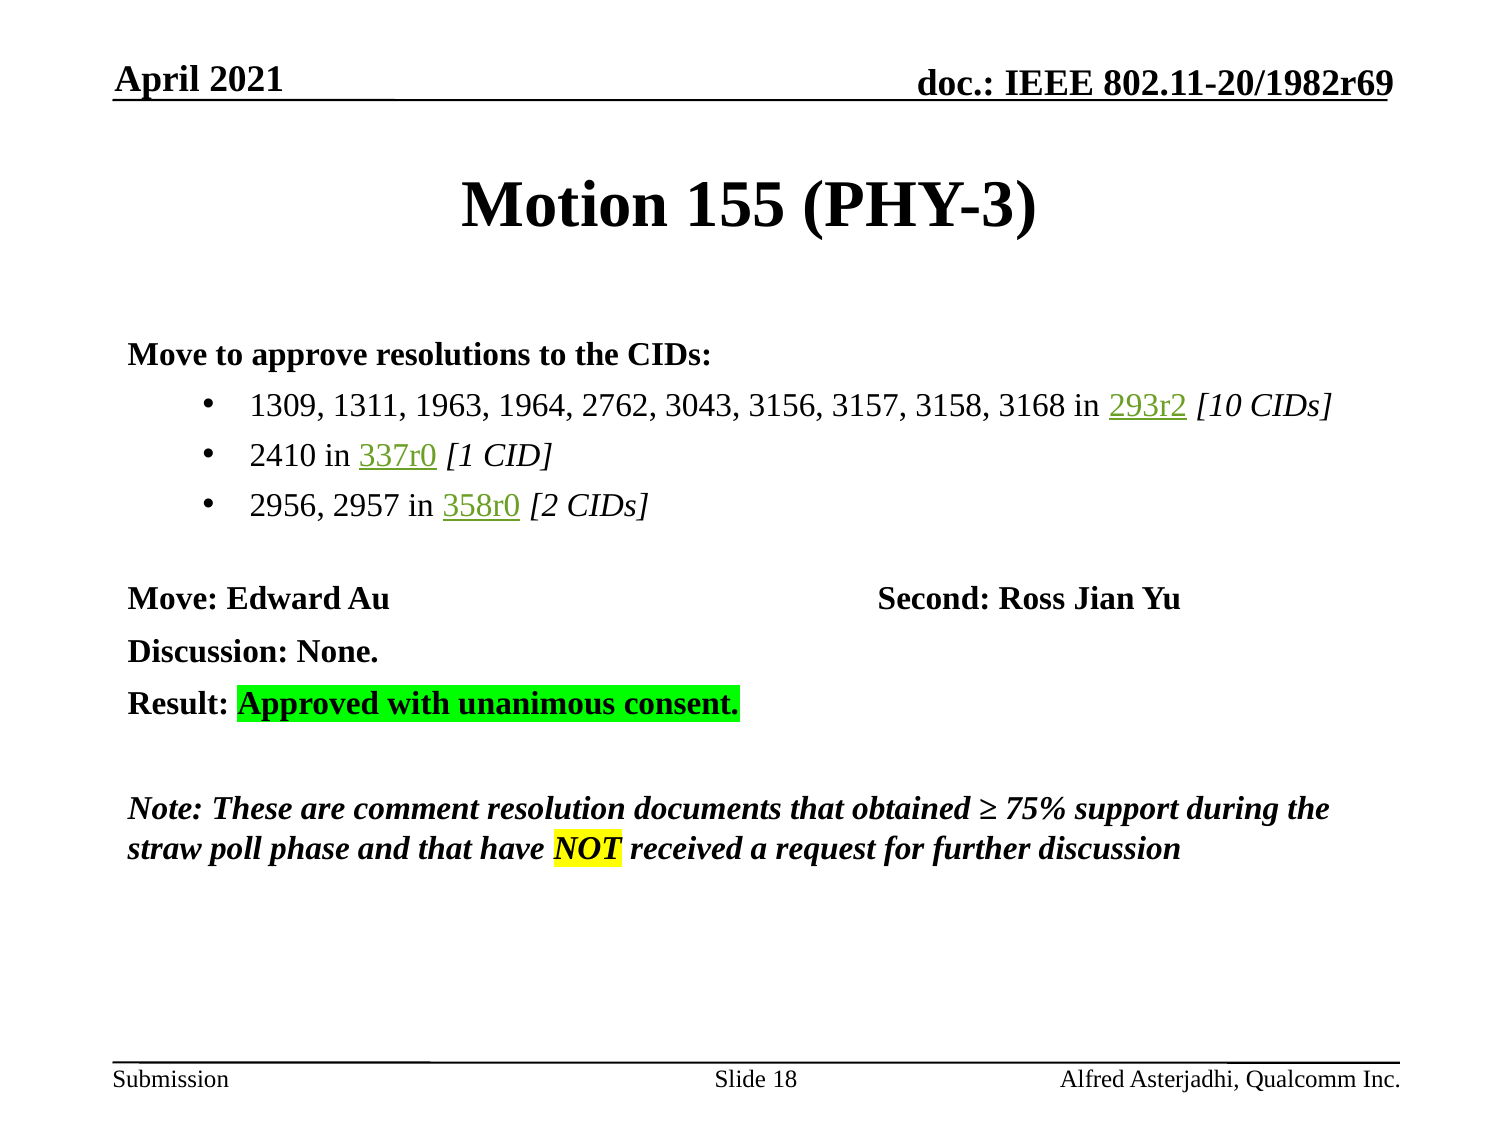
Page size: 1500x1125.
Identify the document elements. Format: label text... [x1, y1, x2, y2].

slide_number Slide 18 [712, 1061, 800, 1123]
title Motion 155 (PHY-3) [112, 112, 1388, 288]
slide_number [114, 54, 423, 100]
footer Alfred Asterjadhi, Qualcomm Inc. [878, 1061, 1402, 1093]
list Move to approve resolutions to the CIDs: 1309, 1311, 1963, 1964, 2762, 3043, 3156, 3157, 3158, 3168 in 293r2 [10 CIDs] 2410 in 337r0 [1 CID] 2956, 2957 in 358r0 [2 CIDs] Move: Edward Au Second: Ross Jian Yu Discussion: None. Result: Approved with unanimous consent. Note: These are comment resolution documents that obtained ≥ 75% support during the straw poll phase and that have NOT received a request for further discussion [112, 324, 1388, 1000]
